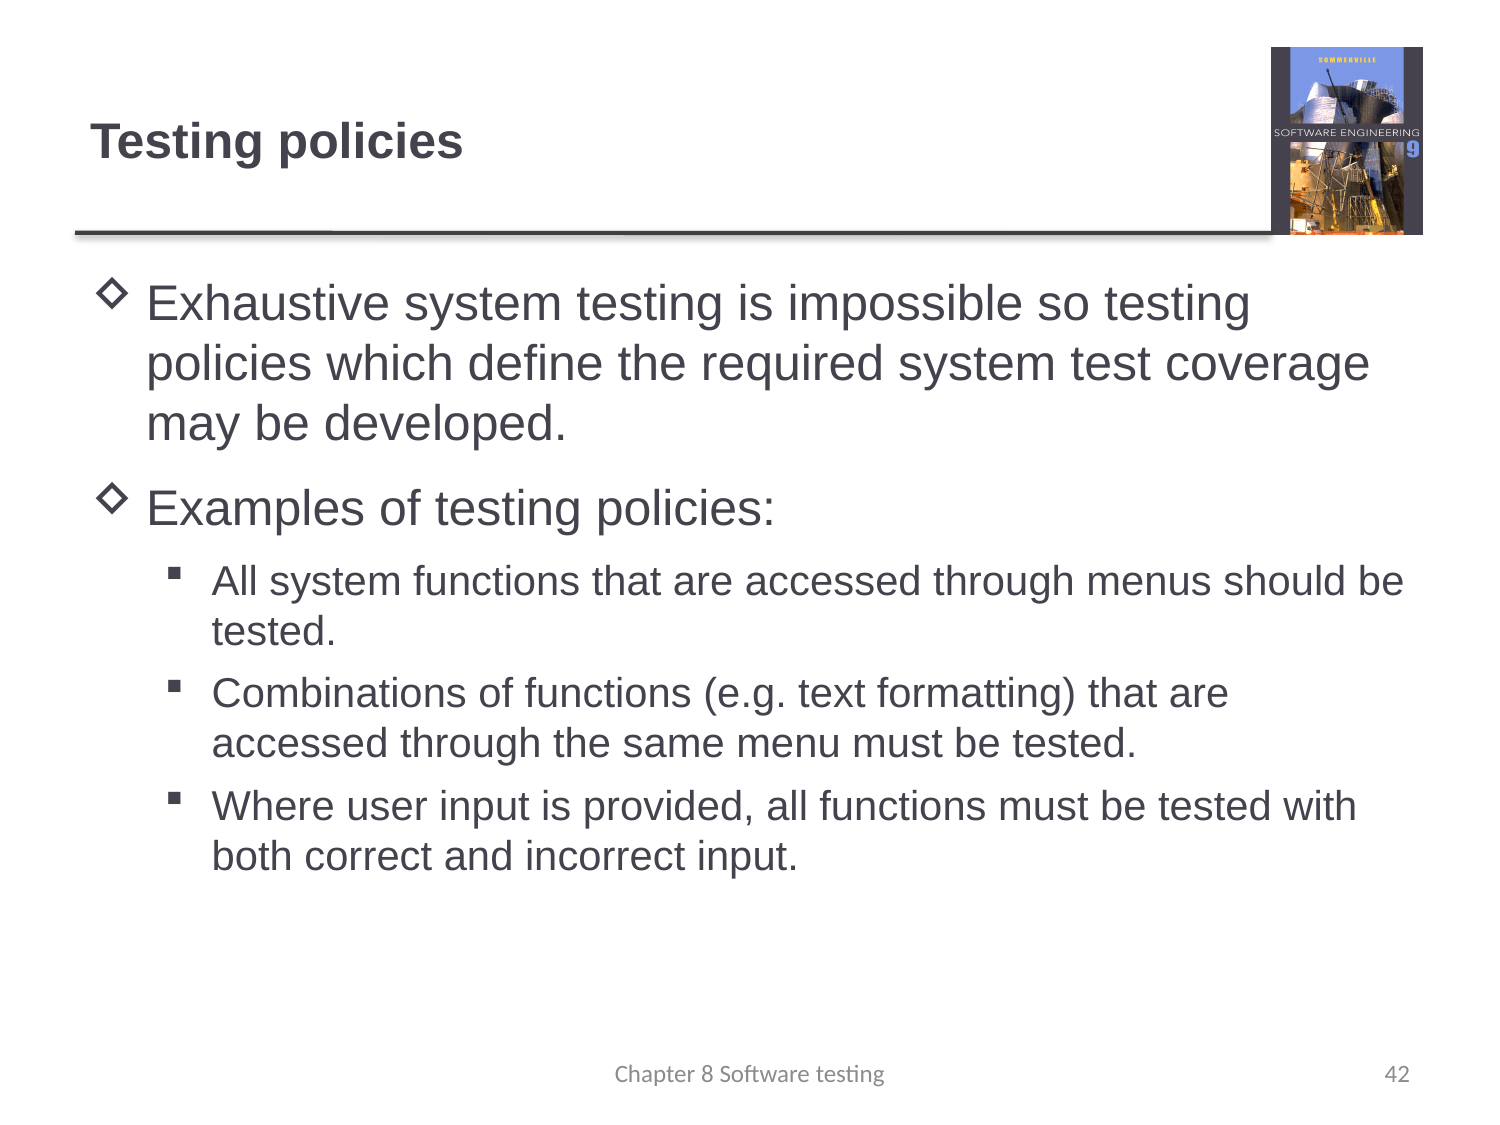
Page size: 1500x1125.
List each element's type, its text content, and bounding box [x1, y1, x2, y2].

list Exhaustive system testing is impossible so testing policies which define the required system test coverage may be developed. Examples of testing policies: All system functions that are accessed through menus should be tested. Combinations of functions (e.g. text formatting) that are accessed through the same menu must be tested. Where user input is provided, all functions must be tested with both correct and incorrect input. [75, 262, 1425, 1005]
footer Chapter 8 Software testing [512, 1042, 988, 1103]
slide_number 42 [1074, 1042, 1425, 1103]
title Testing policies [74, 44, 1272, 233]
picture [1272, 47, 1423, 235]
